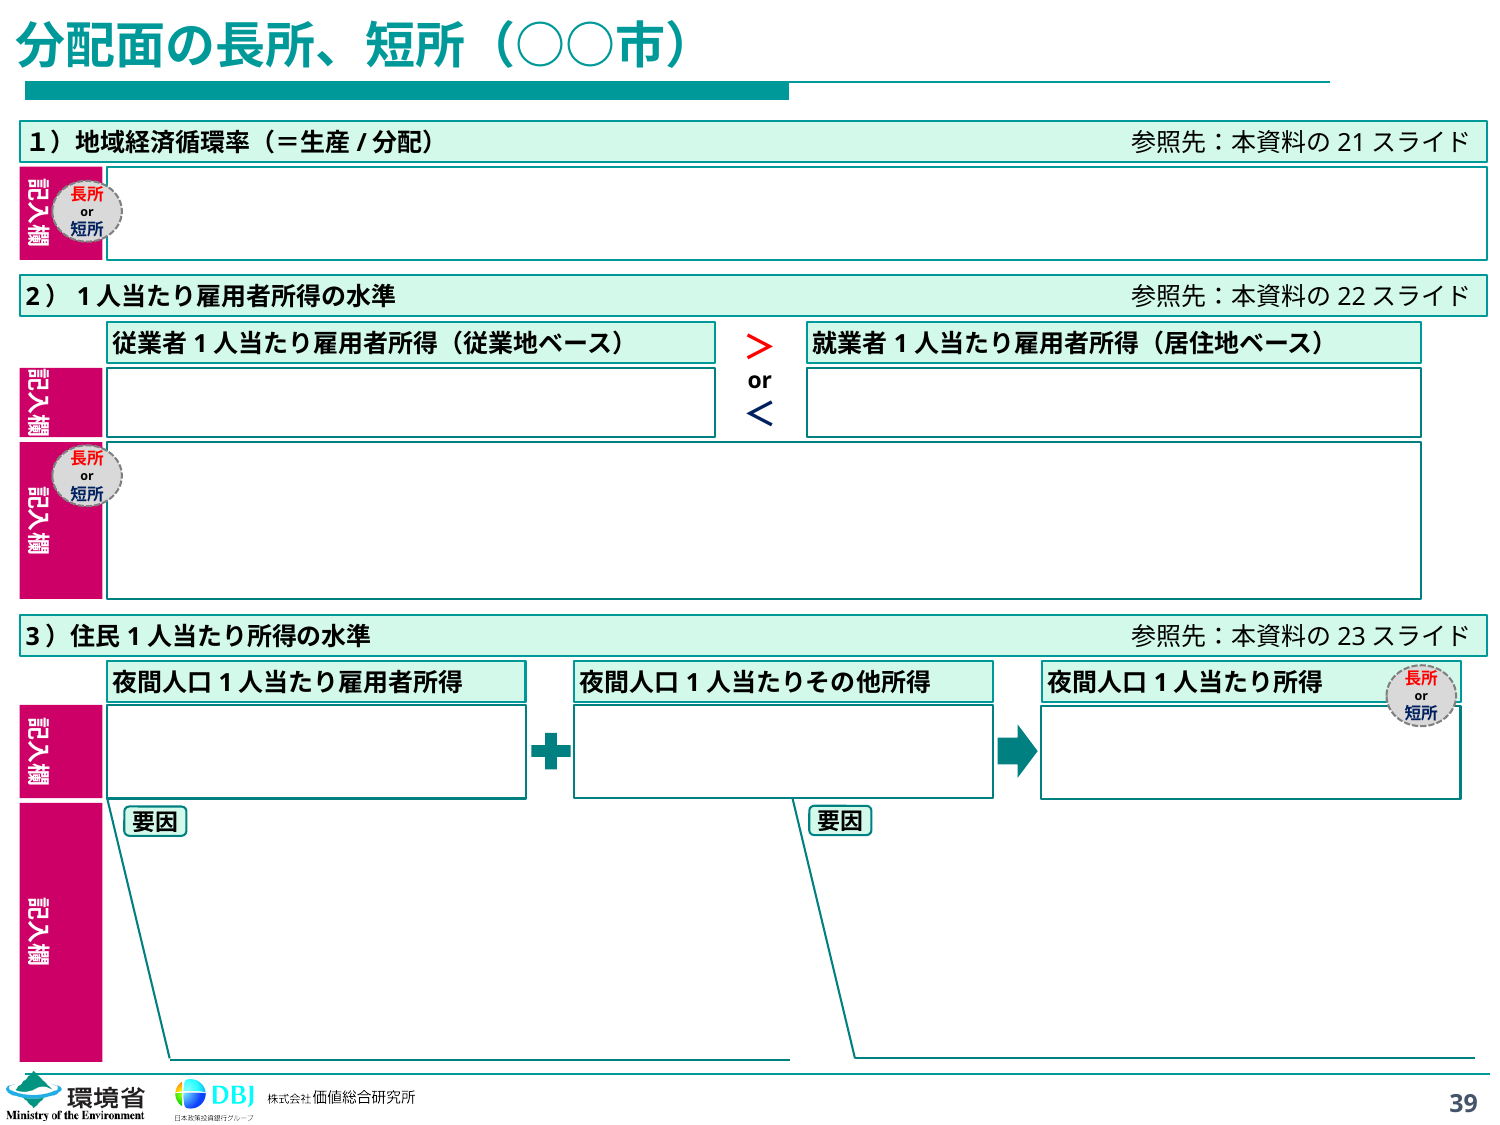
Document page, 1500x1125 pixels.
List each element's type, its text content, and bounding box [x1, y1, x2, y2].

text_box 3）住民1人当たり所得の水準 [19, 614, 1487, 657]
text_box [1041, 705, 1461, 799]
title 分配面の長所、短所（○○市） [0, 0, 1500, 82]
text_box １）地域経済循環率（＝生産/分配） [19, 121, 1412, 163]
text_box [106, 166, 1487, 260]
picture [171, 1075, 419, 1125]
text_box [106, 798, 170, 1059]
text_box [106, 705, 526, 799]
text_box 要因 [174, 806, 187, 836]
text_box [531, 732, 571, 770]
text_box 長所 or 短所 [1386, 665, 1457, 727]
text_box 夜間人口1人当たり所得 [1041, 660, 1462, 702]
text_box 長所 or 短所 [52, 445, 122, 507]
text_box 長所 or 短所 [52, 180, 122, 242]
text_box [106, 442, 1422, 599]
text_box 参照先：本資料の23スライド [1412, 614, 1487, 656]
text_box 夜間人口1人当たり雇用者所得 [106, 660, 526, 702]
text_box 参照先：本資料の22スライド [1412, 274, 1487, 317]
text_box 記入欄 [19, 442, 103, 599]
text_box 記入欄 [19, 166, 103, 260]
text_box 記入欄 [19, 367, 103, 438]
text_box 参照先：本資料の21スライド [1412, 120, 1487, 163]
text_box 記入欄 [19, 802, 102, 1062]
text_box 2）1人当たり雇用者所得の水準 [19, 274, 1412, 317]
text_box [792, 798, 856, 1059]
text_box 要因 [860, 805, 872, 836]
text_box [574, 704, 994, 799]
text_box 就業者1人当たり雇用者所得（居住地ベース） [807, 321, 1422, 363]
slide_number 39 [1431, 1080, 1497, 1122]
text_box 夜間人口1人当たりその他所得 [574, 660, 994, 702]
picture [2, 1071, 148, 1125]
text_box 記入欄 [19, 704, 103, 799]
text_box [106, 367, 714, 438]
text_box [997, 724, 1038, 778]
text_box ＞ or ＜ [714, 318, 805, 441]
text_box [807, 367, 1422, 438]
text_box 従業者1人当たり雇用者所得（従業地ベース） [106, 321, 714, 363]
